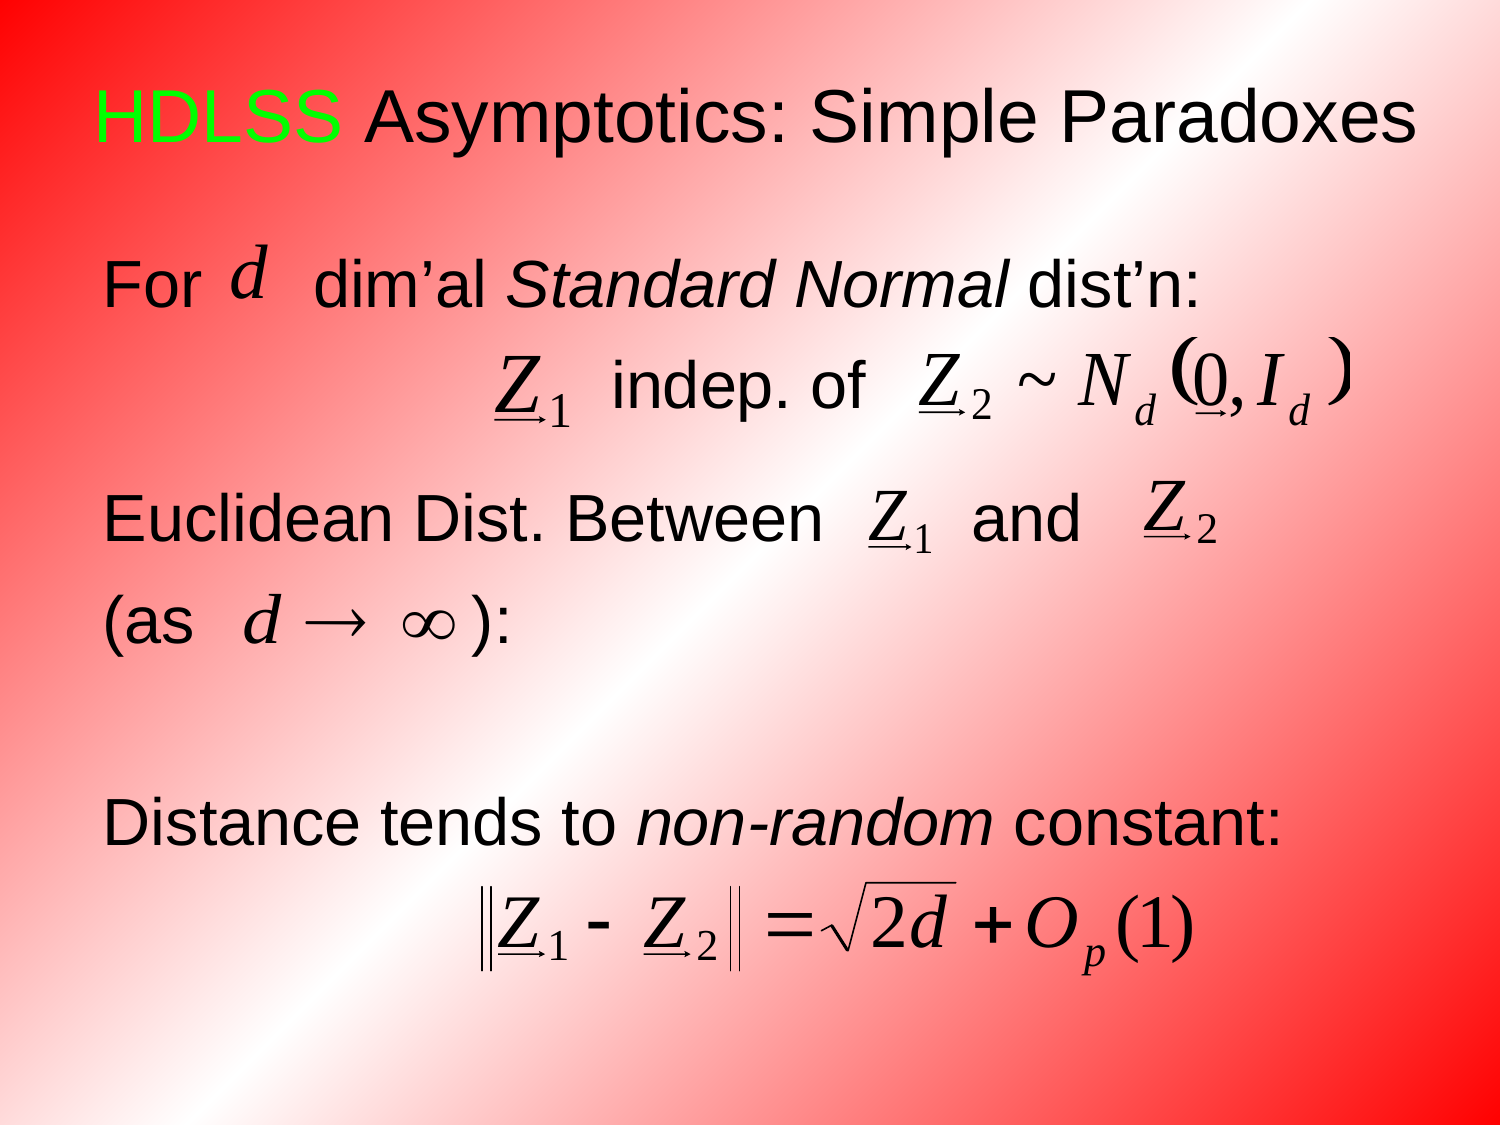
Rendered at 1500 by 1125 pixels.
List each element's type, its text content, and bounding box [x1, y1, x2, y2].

title HDLSS Asymptotics: Simple Paradoxes [62, 37, 1450, 188]
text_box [474, 874, 1201, 983]
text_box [862, 474, 938, 563]
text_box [487, 337, 578, 438]
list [224, 237, 284, 309]
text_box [912, 337, 1351, 436]
list For dim’al Standard Normal dist’n: indep. of Euclidean Dist. Between and (as ): Distance tends to non-random constant: [87, 224, 1409, 1063]
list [237, 587, 463, 653]
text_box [1137, 464, 1226, 553]
